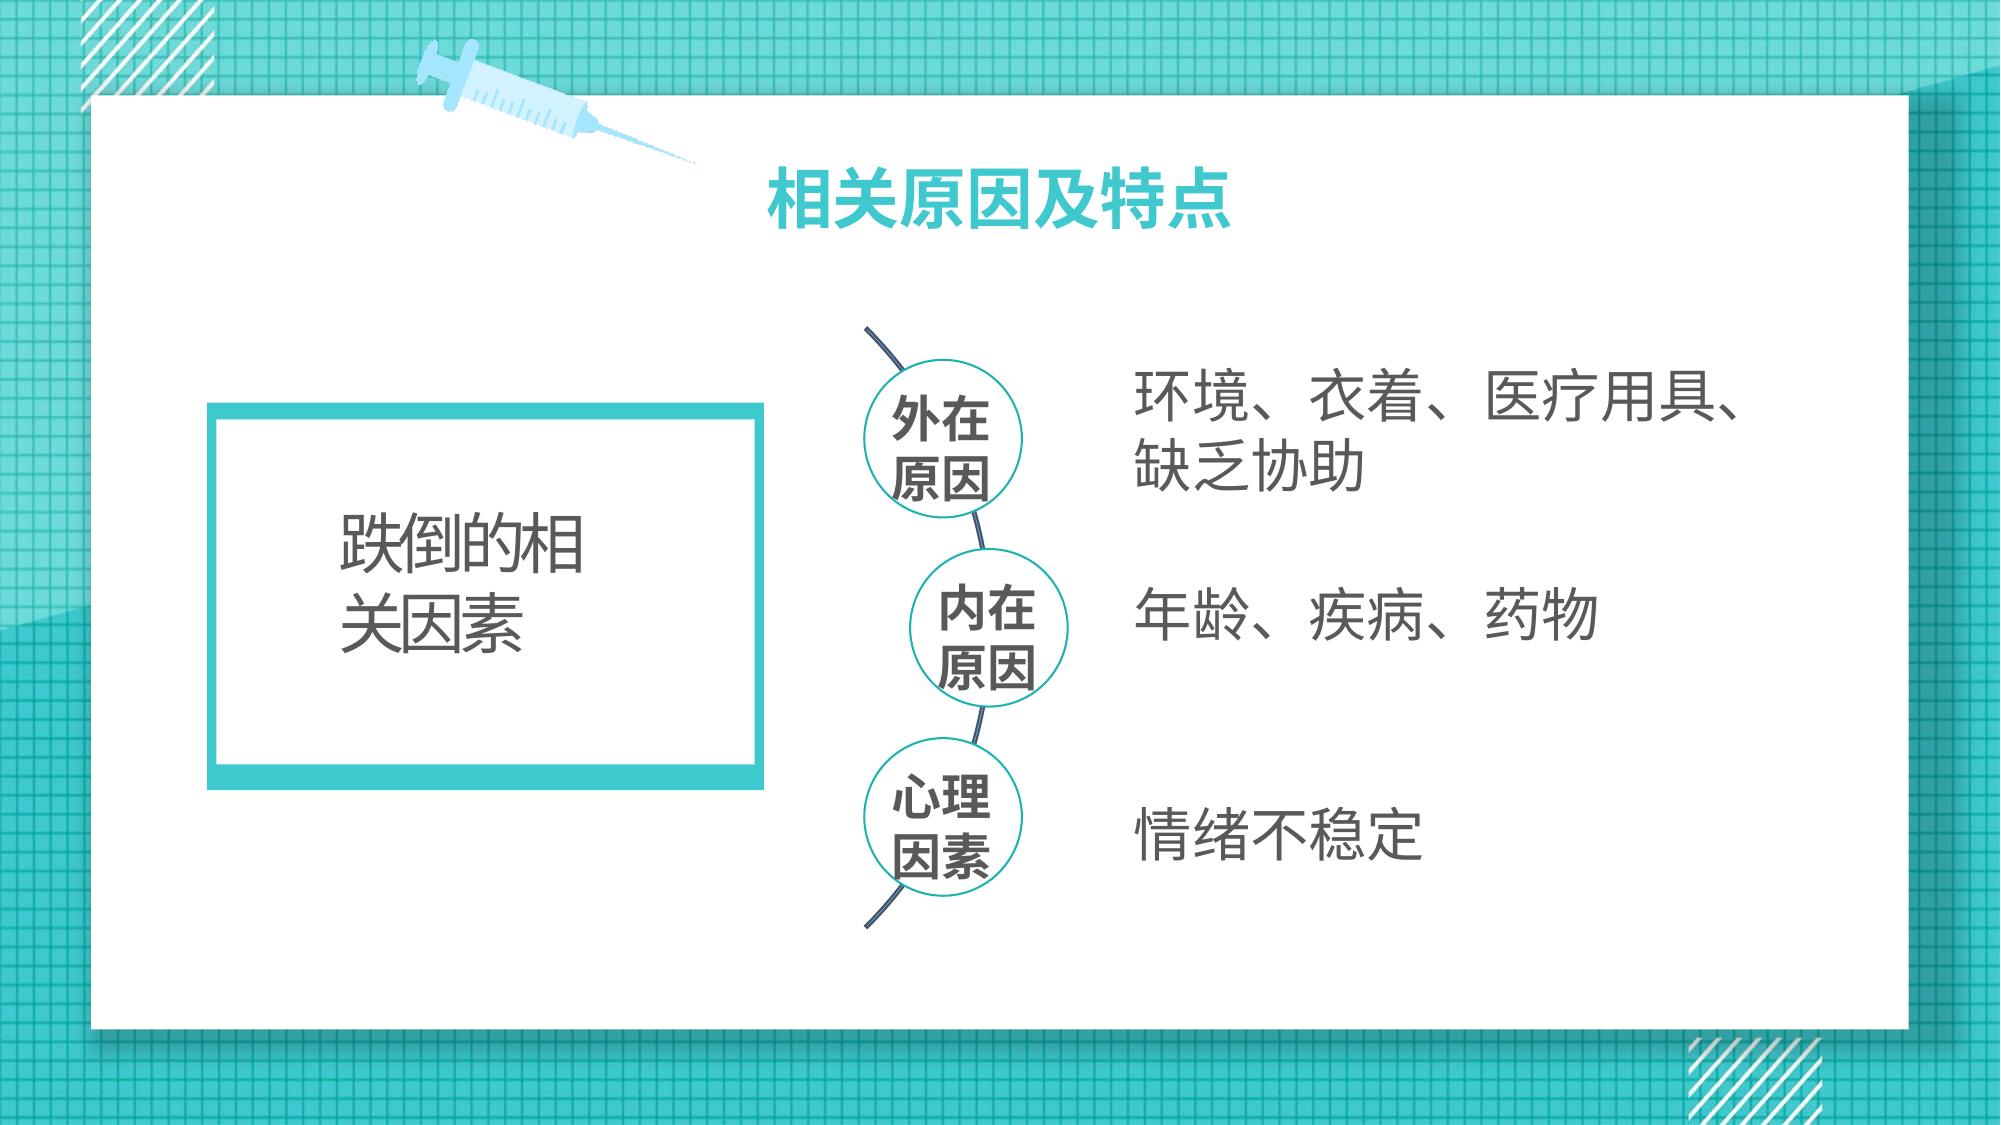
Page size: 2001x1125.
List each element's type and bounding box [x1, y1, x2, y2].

picture [0, 0, 2000, 1125]
text_box [142, 203, 1068, 1053]
